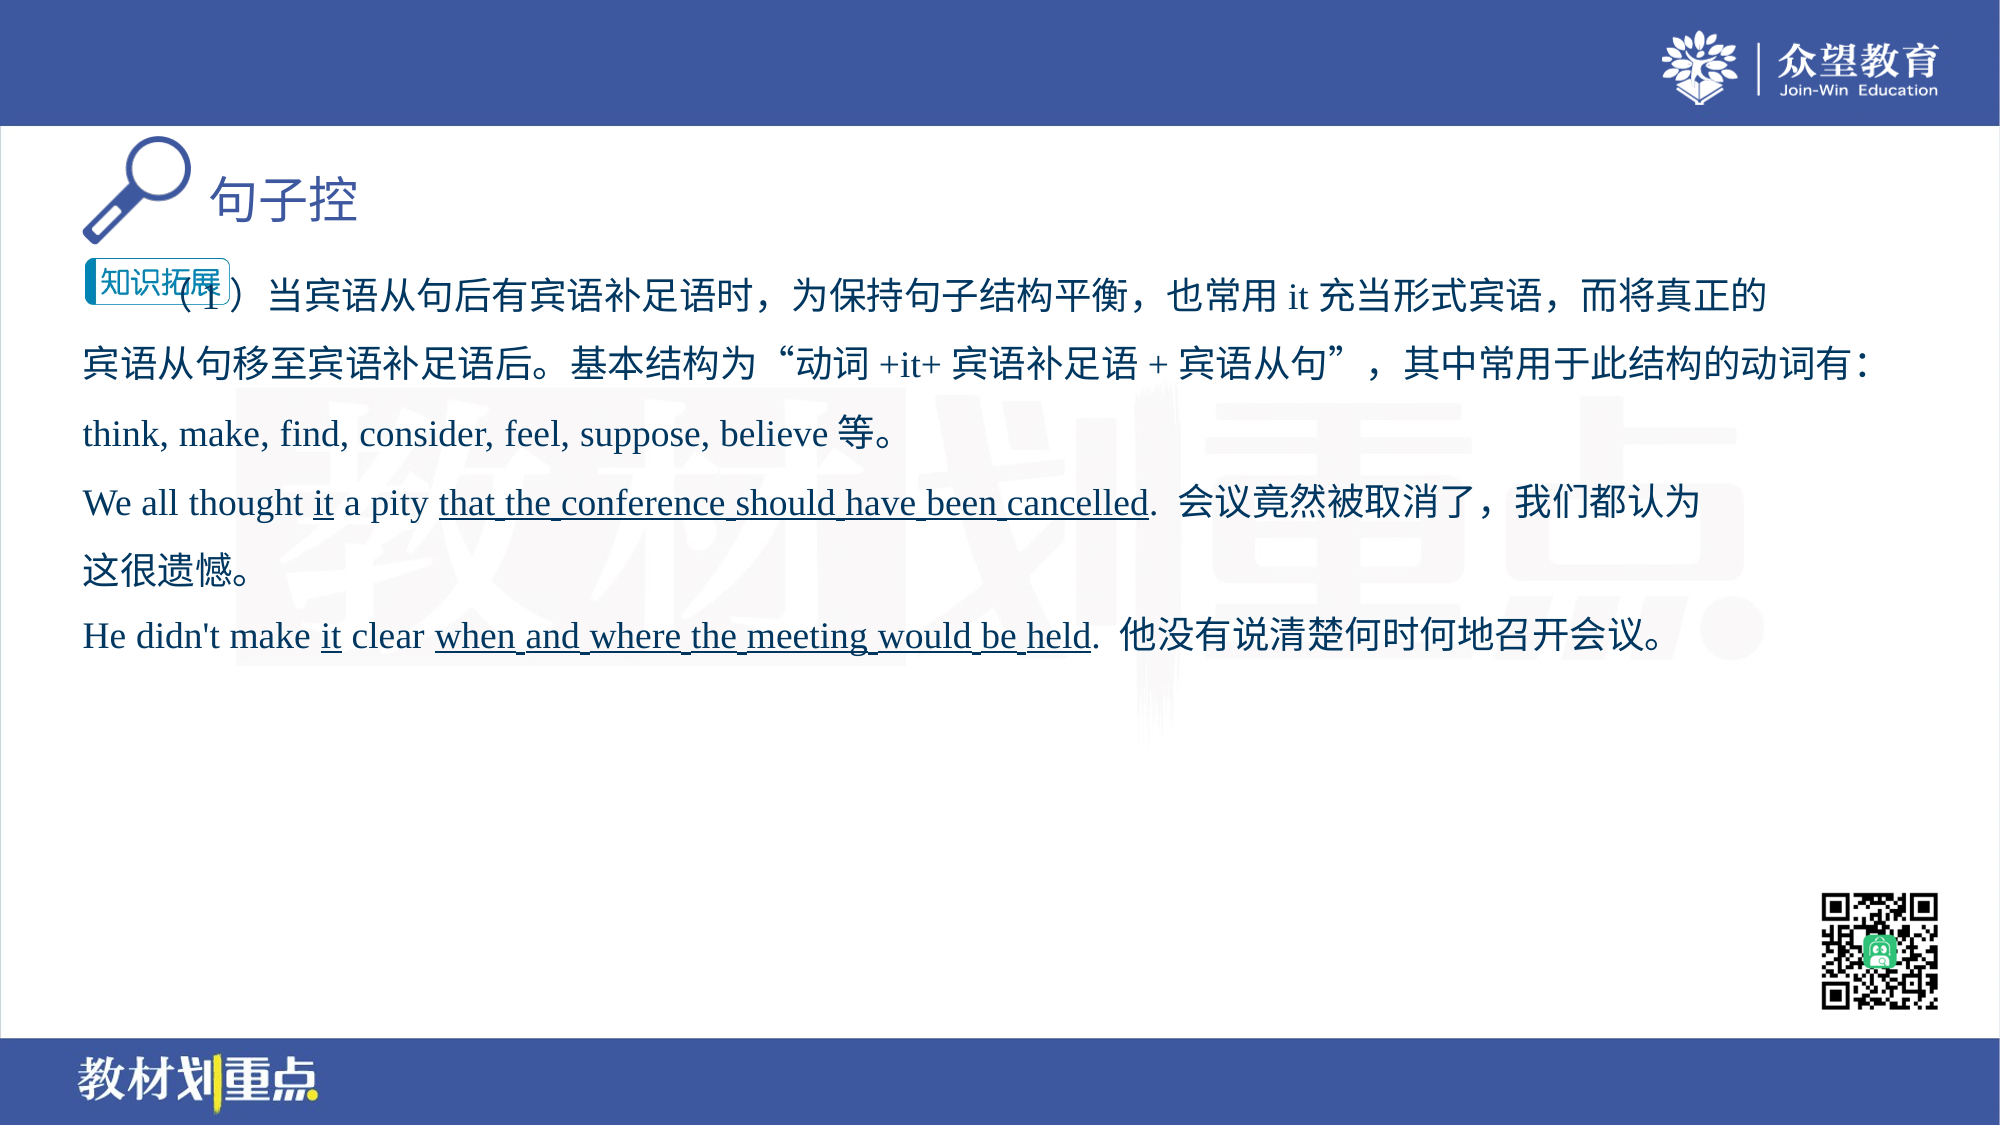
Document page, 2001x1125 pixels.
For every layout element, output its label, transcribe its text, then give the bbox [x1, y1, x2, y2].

picture [0, 0, 2000, 1125]
text_box （1）当宾语从句后有宾语补足语时，为保持句子结构平衡，也常用it充当形式宾语，而将真正的 宾语从句移至宾语补足语后。基本结构为“动词+it+宾语补足语+宾语从句”，其中常用于此结构的动词有： think, make, find, consider, feel, suppose, believe等。 We all thought it a pity that the conference should have been cancelled. 会议竟然被取消了，我们都认为 这很遗憾。 He didn't make it clear when and where the meeting would be held. 他没有说清楚何时何地召开会议。 [82, 247, 1817, 650]
